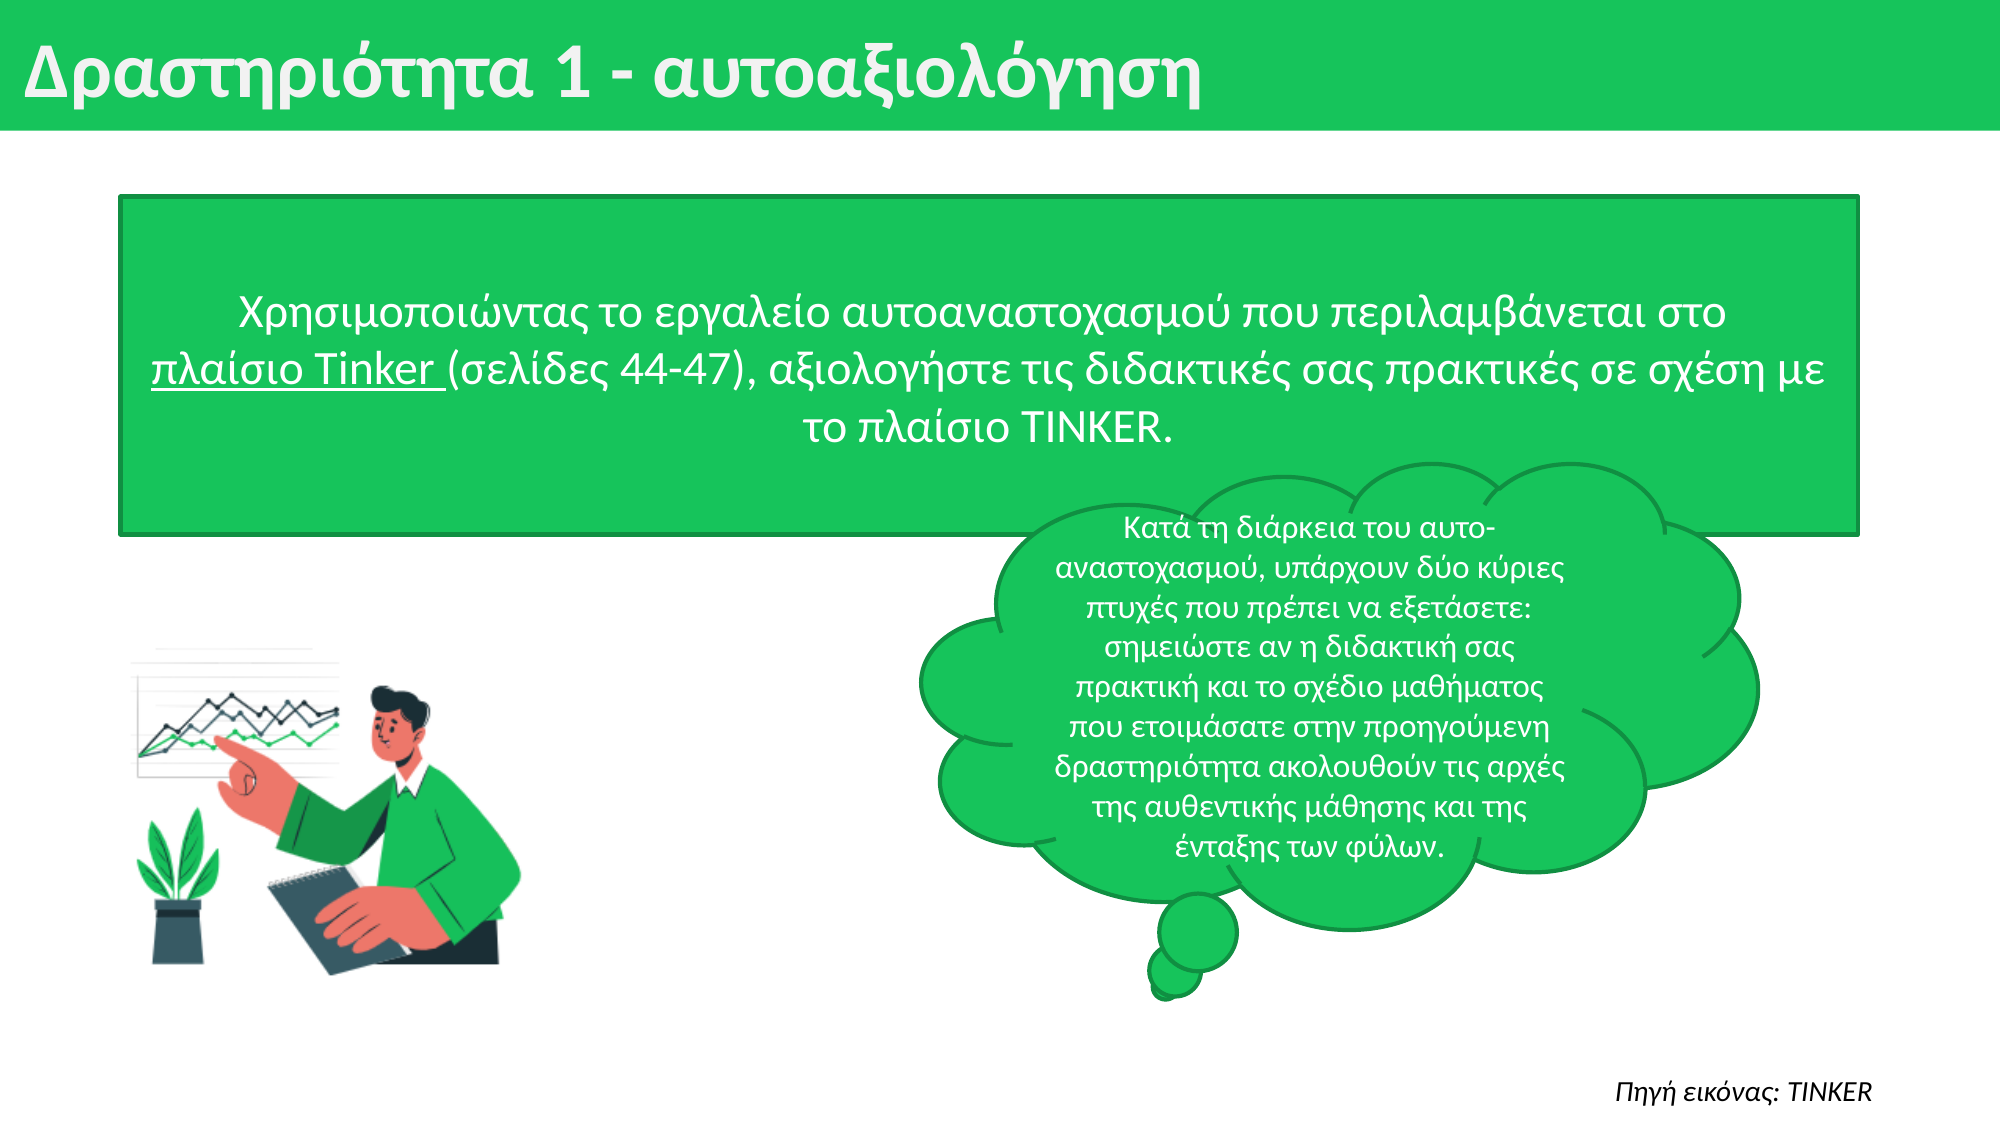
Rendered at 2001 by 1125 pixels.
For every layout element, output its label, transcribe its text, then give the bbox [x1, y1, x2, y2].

text_box Χρησιμοποιώντας το εργαλείο αυτοαναστοχασμού που περιλαμβάνεται στο πλαίσιο Tinker (σελίδες 44-47), αξιολογήστε τις διδακτικές σας πρακτικές σε σχέση με το πλαίσιο TINKER. [120, 196, 1858, 535]
text_box Πηγή εικόνας: TINKER [1487, 1057, 2000, 1114]
text_box Κατά τη διάρκεια του αυτο-αναστοχασμού, υπάρχουν δύο κύριες πτυχές που πρέπει να εξετάσετε: σημειώστε αν η διδακτική σας πρακτική και το σχέδιο μαθήματος που ετοιμάσατε στην προηγούμενη δραστηριότητα ακολουθούν τις αρχές της αυθεντικής μάθησης και της ένταξης των φύλων. [921, 463, 1759, 1000]
title Δραστηριότητα 1 - αυτοαξιολόγηση [16, 13, 1976, 131]
picture [120, 625, 526, 1010]
